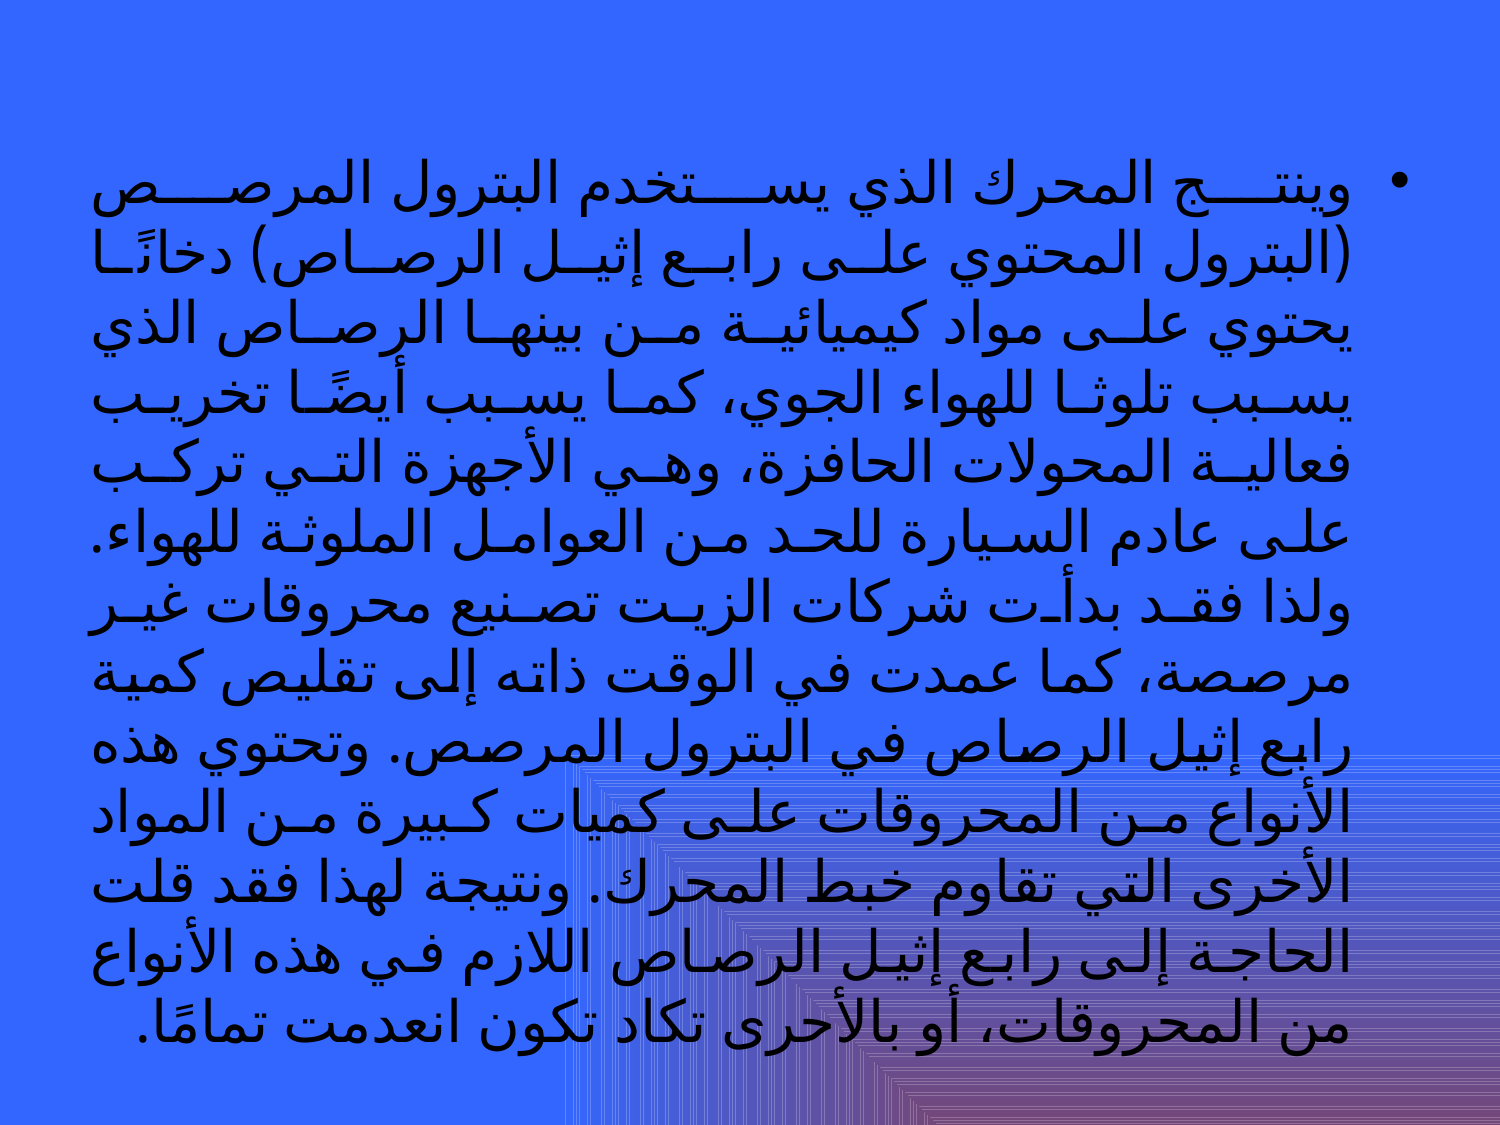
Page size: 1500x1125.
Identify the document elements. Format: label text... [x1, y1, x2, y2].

list وينتج المحرك الذي يستخدم البترول المرصص (البترول المحتوي على رابع إثيل الرصاص) دخانًا يحتوي على مواد كيميائية من بينها الرصاص الذي يسبب تلوثا للهواء الجوي، كما يسبب أيضًا تخريب فعالية المحولات الحافزة، وهي الأجهزة التي تركب على عادم السيارة للحد من العوامل الملوثة للهواء. ولذا فقد بدأت شركات الزيت تصنيع محروقات غير مرصصة، كما عمدت في الوقت ذاته إلى تقليص كمية رابع إثيل الرصاص في البترول المرصص. وتحتوي هذه الأنواع من المحروقات على كميات كبيرة من المواد الأخرى التي تقاوم خبط المحرك. ونتيجة لهذا فقد قلت الحاجة إلى رابع إثيل الرصاص اللازم في هذه الأنواع من المحروقات، أو بالأحرى تكاد تكون انعدمت تمامًا. [75, 137, 1425, 1005]
